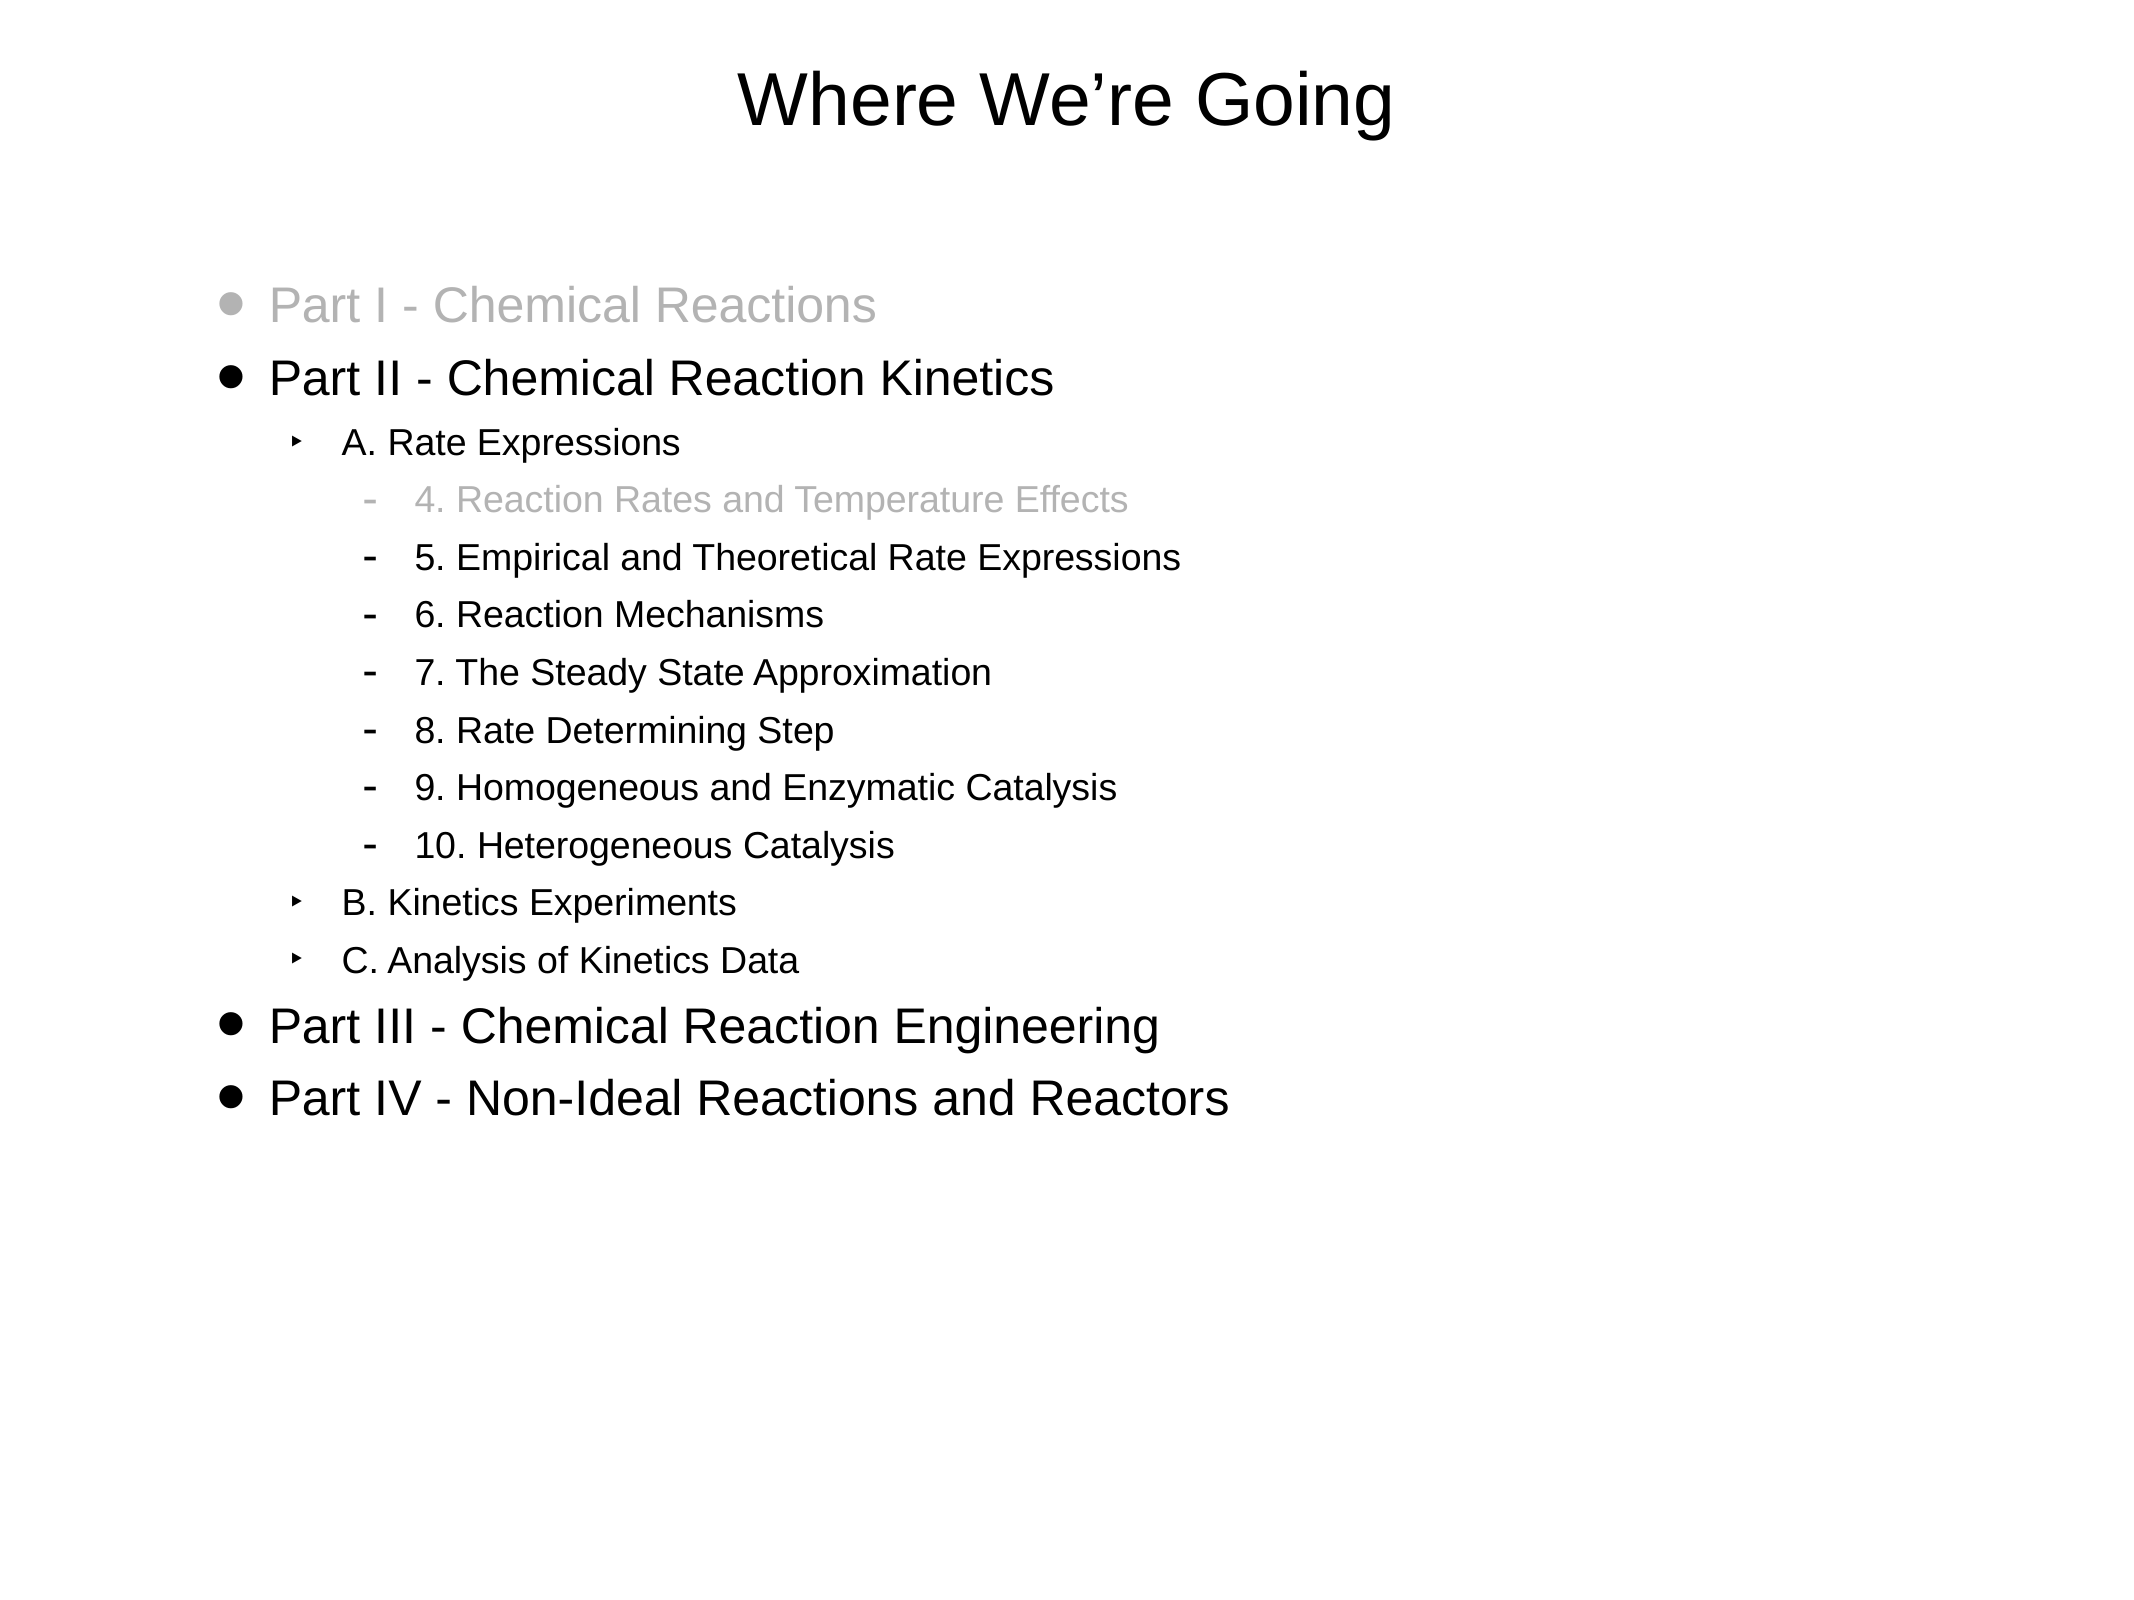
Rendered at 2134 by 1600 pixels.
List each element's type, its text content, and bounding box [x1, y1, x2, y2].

list Part I - Chemical Reactions Part II - Chemical Reaction Kinetics A. Rate Expressions 4. Reaction Rates and Temperature Effects 5. Empirical and Theoretical Rate Expressions 6. Reaction Mechanisms 7. The Steady State Approximation 8. Rate Determining Step 9. Homogeneous and Enzymatic Catalysis 10. Heterogeneous Catalysis B. Kinetics Experiments C. Analysis of Kinetics Data Part III - Chemical Reaction Engineering Part IV - Non-Ideal Reactions and Reactors [208, 264, 1925, 1463]
title Where We’re Going [208, 41, 1925, 250]
